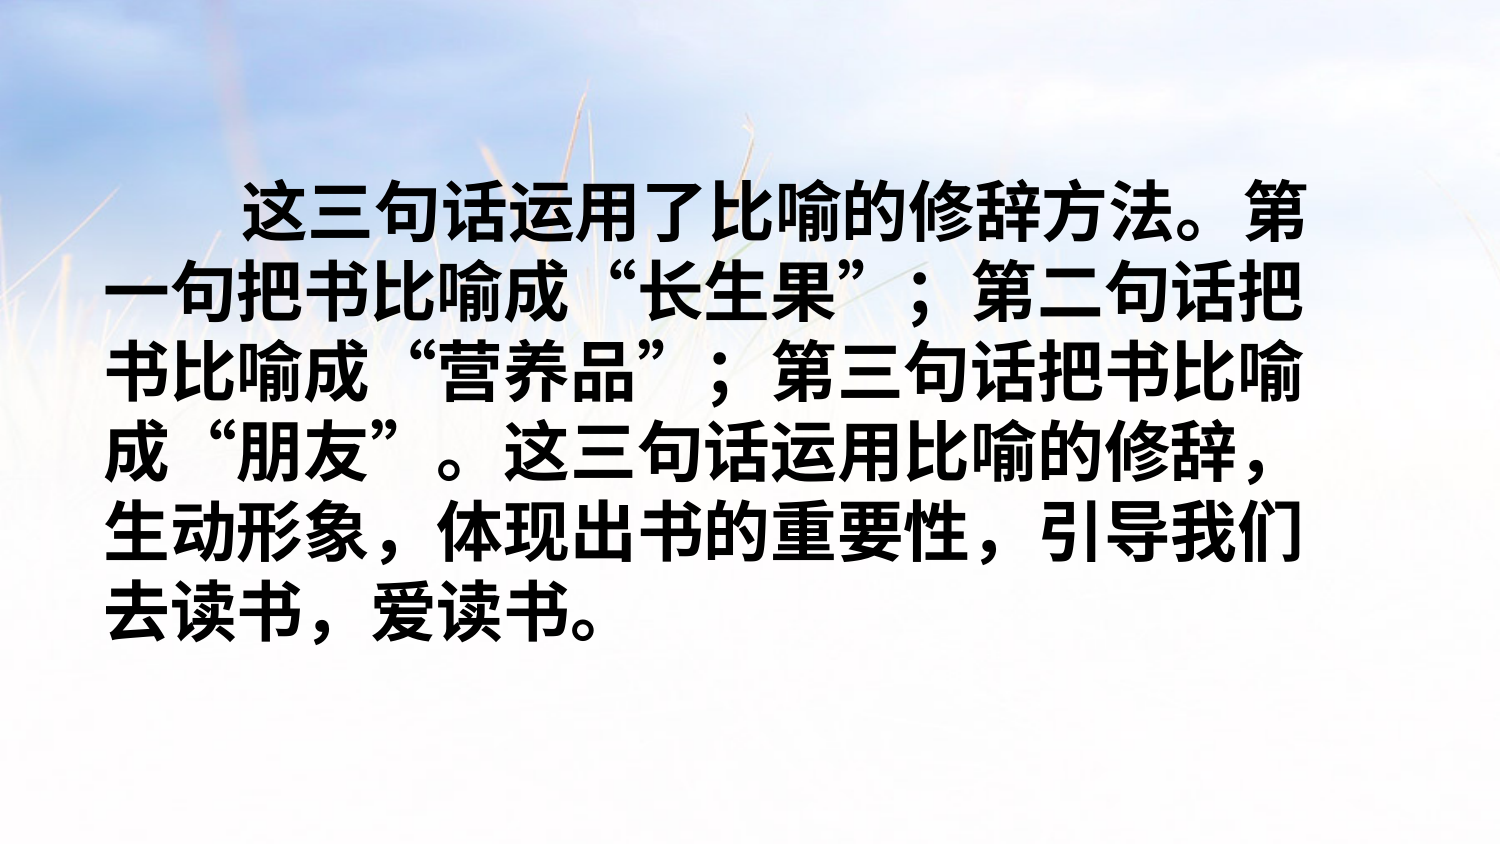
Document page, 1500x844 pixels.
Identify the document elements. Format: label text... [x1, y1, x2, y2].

text_box 这三句话运用了比喻的修辞方法。第一句把书比喻成“长生果”；第二句话把书比喻成“营养品”；第三句话把书比喻成“朋友”。这三句话运用比喻的修辞，生动形象，体现出书的重要性，引导我们去读书，爱读书。 [88, 162, 1369, 657]
picture [0, 0, 1500, 844]
